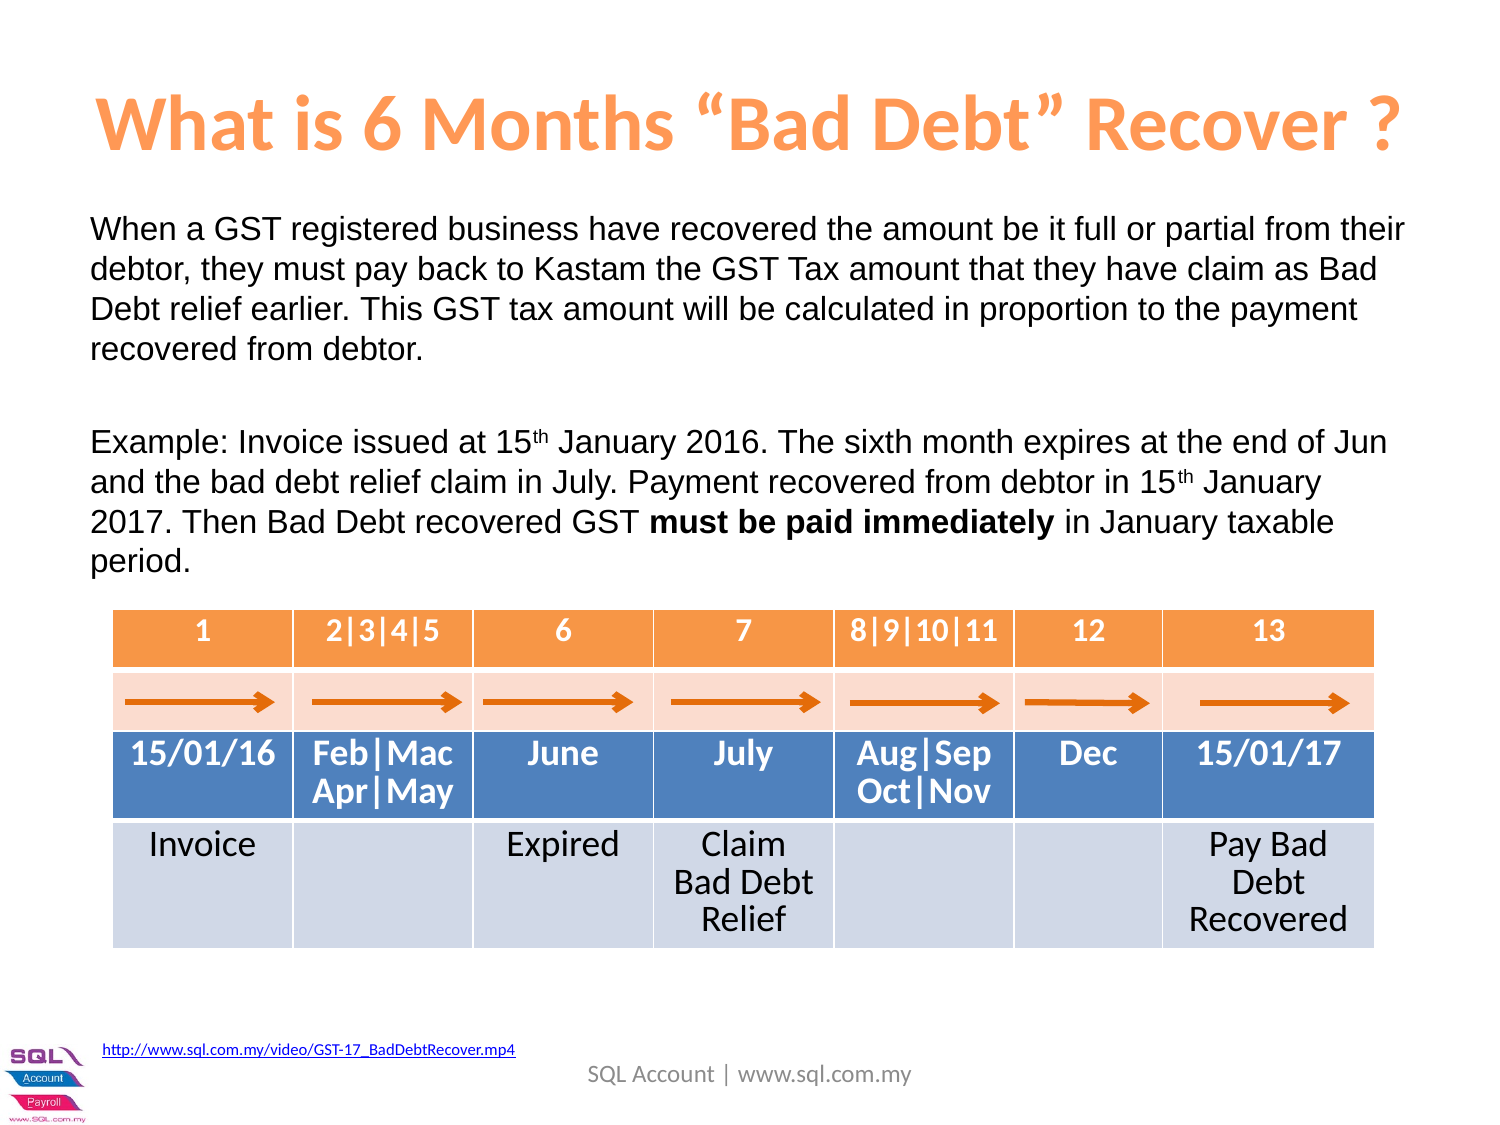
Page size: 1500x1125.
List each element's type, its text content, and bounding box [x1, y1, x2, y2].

table_cell [113, 673, 292, 730]
table_cell Expired [474, 823, 653, 948]
table_cell [1163, 673, 1374, 730]
text_box http://www.sql.com.my/video/GST-17_BadDebtRecover.mp4 [87, 1031, 575, 1067]
table_header 1 [113, 610, 292, 667]
title What is 6 Months “Bad Debt” Recover ? [75, 24, 1425, 200]
table_header Dec [1015, 732, 1162, 818]
table_header 2|3|4|5 [294, 610, 472, 667]
table_header Feb|Mac Apr|May [294, 732, 472, 818]
table_cell [474, 673, 653, 730]
table_header 13 [1163, 610, 1374, 667]
table_cell [1015, 823, 1162, 948]
table_cell Claim Bad Debt Relief [654, 823, 833, 948]
table_header 7 [654, 610, 833, 667]
list When a GST registered business have recovered the amount be it full or partial from their debtor, they must pay back to Kastam the GST Tax amount that they have claim as Bad Debt relief earlier. This GST tax amount will be calculated in proportion to the payment recovered from debtor. Example: Invoice issued at 15th January 2016. The sixth month expires at the end of Jun and the bad debt relief claim in July. Payment recovered from debtor in 15th January 2017. Then Bad Debt recovered GST must be paid immediately in January taxable period. [75, 200, 1425, 600]
table_cell [654, 673, 833, 730]
table_header 8|9|10|11 [835, 610, 1013, 667]
table_header Aug|Sep Oct|Nov [835, 732, 1013, 818]
table_cell [294, 673, 472, 730]
table_cell Invoice [113, 823, 292, 948]
table_header June [474, 732, 653, 818]
table_header 15/01/16 [113, 732, 292, 818]
picture [0, 1044, 91, 1125]
table_header July [654, 732, 833, 818]
table_cell Pay Bad Debt Recovered [1163, 823, 1374, 948]
table_header 12 [1015, 610, 1162, 667]
table_header 6 [474, 610, 653, 667]
footer SQL Account | www.sql.com.my [512, 1042, 988, 1103]
table_cell [835, 823, 1013, 948]
table_cell [835, 673, 1013, 730]
table_cell [294, 823, 472, 948]
table_cell [1015, 673, 1162, 730]
table_header 15/01/17 [1163, 732, 1374, 818]
